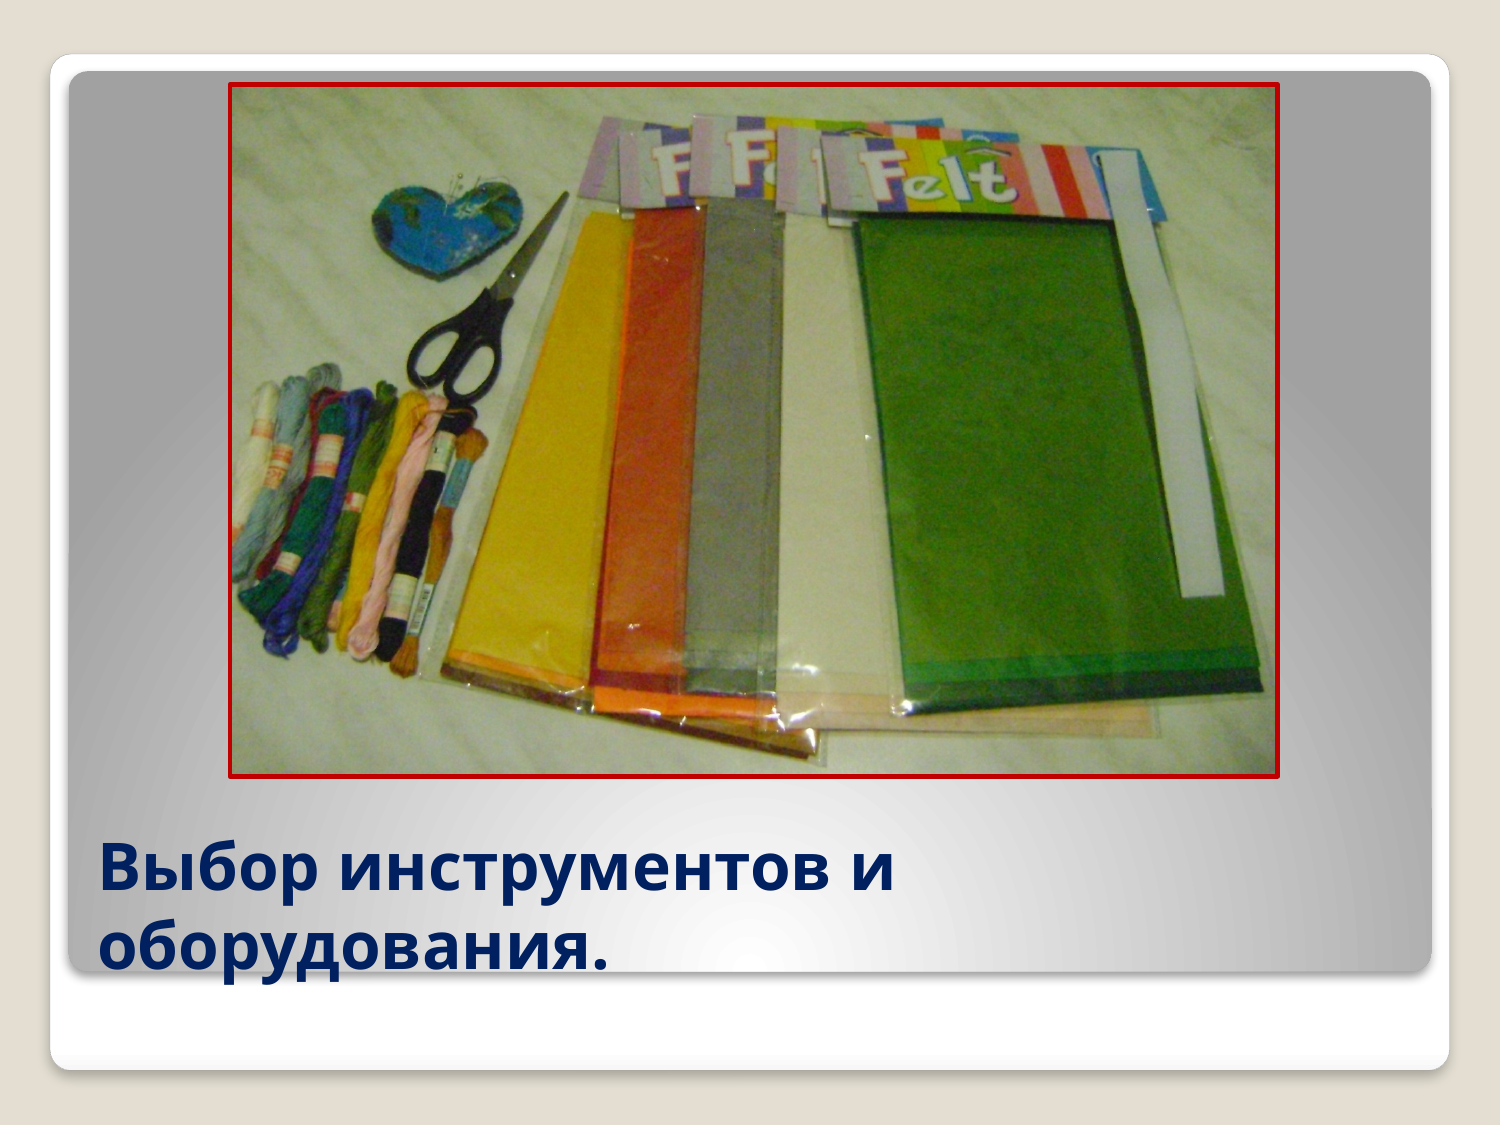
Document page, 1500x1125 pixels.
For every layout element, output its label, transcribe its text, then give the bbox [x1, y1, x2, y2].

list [232, 86, 1276, 775]
title Выбор инструментов и оборудования. [82, 817, 1425, 990]
